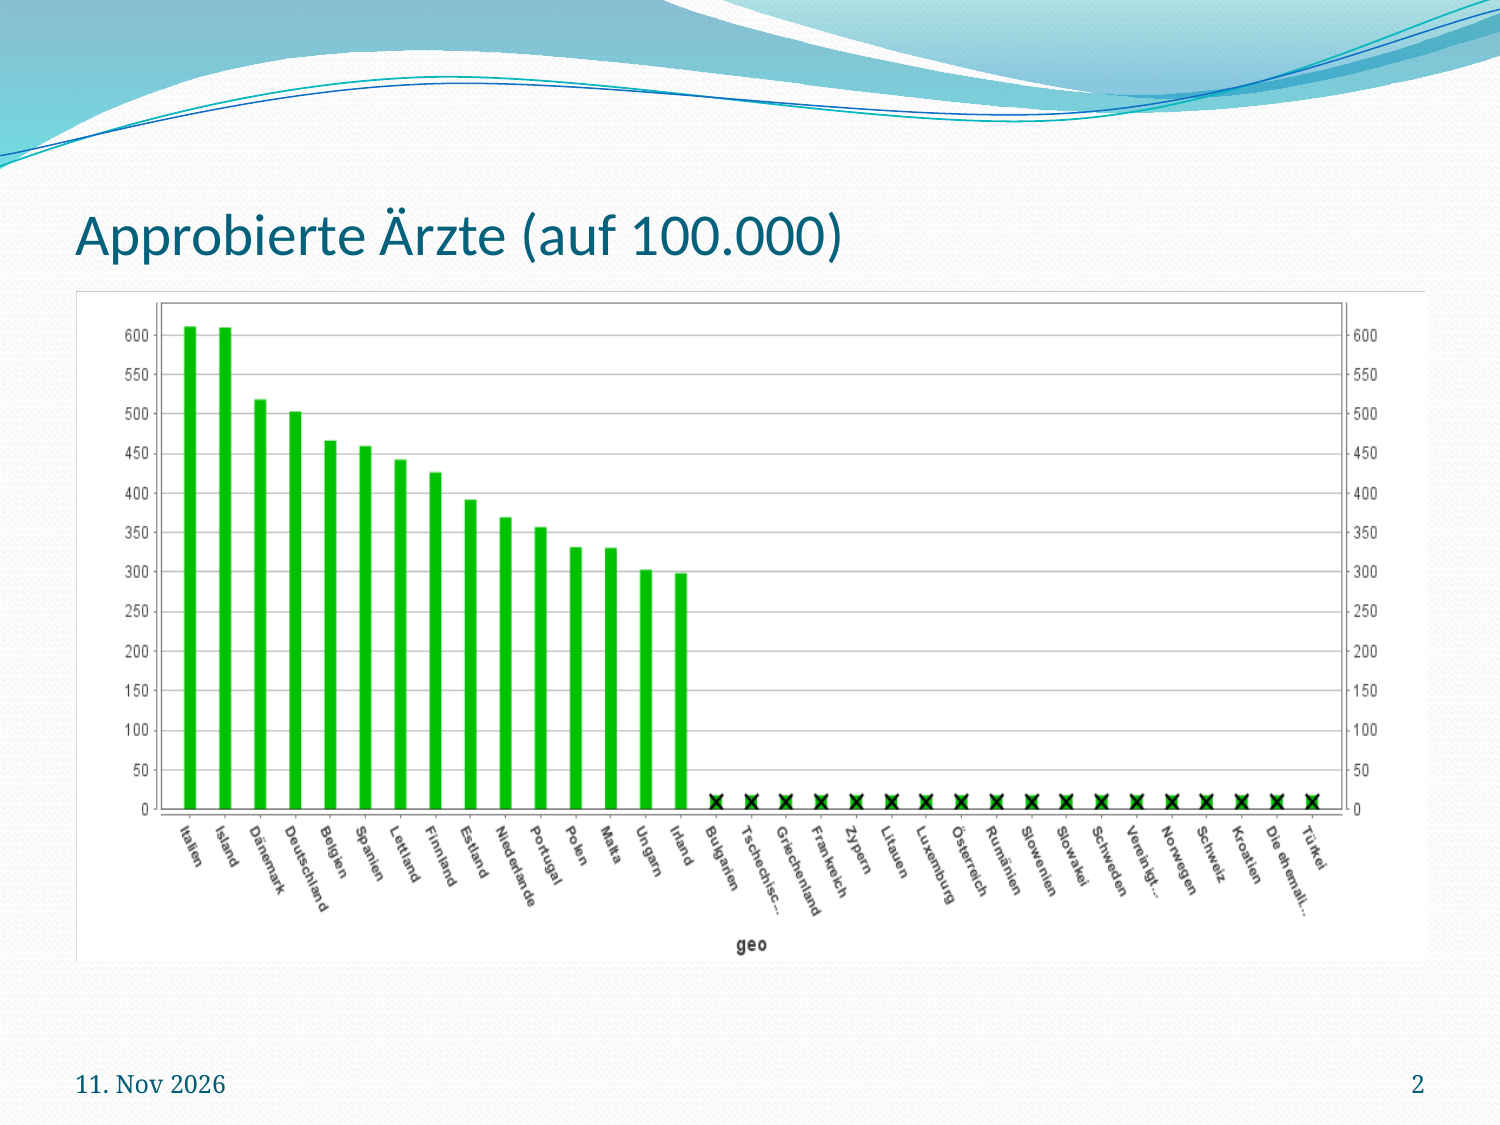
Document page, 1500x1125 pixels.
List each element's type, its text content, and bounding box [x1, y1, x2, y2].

title Approbierte Ärzte (auf 100.000) [75, 115, 1425, 268]
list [74, 290, 1426, 961]
slide_number 2 [1299, 1042, 1425, 1103]
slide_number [75, 1042, 425, 1103]
